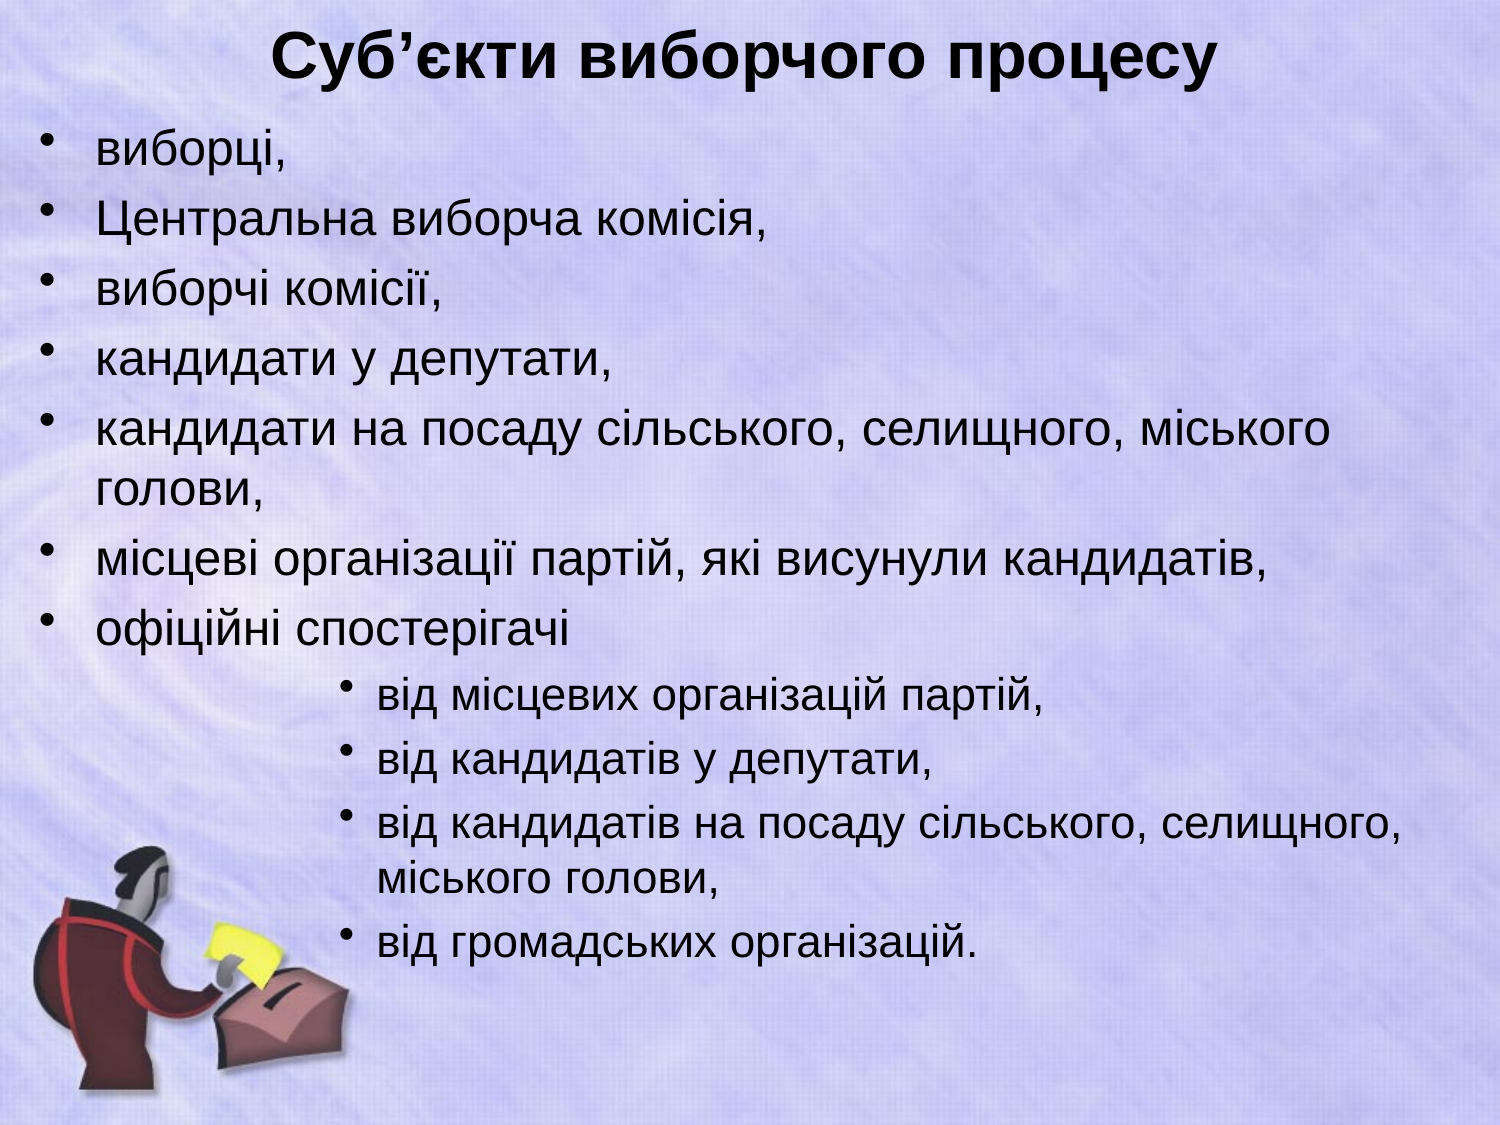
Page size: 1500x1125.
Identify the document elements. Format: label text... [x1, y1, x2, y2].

picture [0, 0, 1500, 1125]
title Суб’єкти виборчого процесу [24, 0, 1466, 100]
list виборці, Центральна виборча комісія, виборчі комісії, кандидати у депутати, кандидати на посаду сільського, селищного, міського голови, місцеві організації партій, які висунули кандидатів, офіційні спостерігачі від місцевих організацій партій, від кандидатів у депутати, від кандидатів на посаду сільського, селищного, міського голови, від громадських організацій. [23, 107, 1459, 1004]
